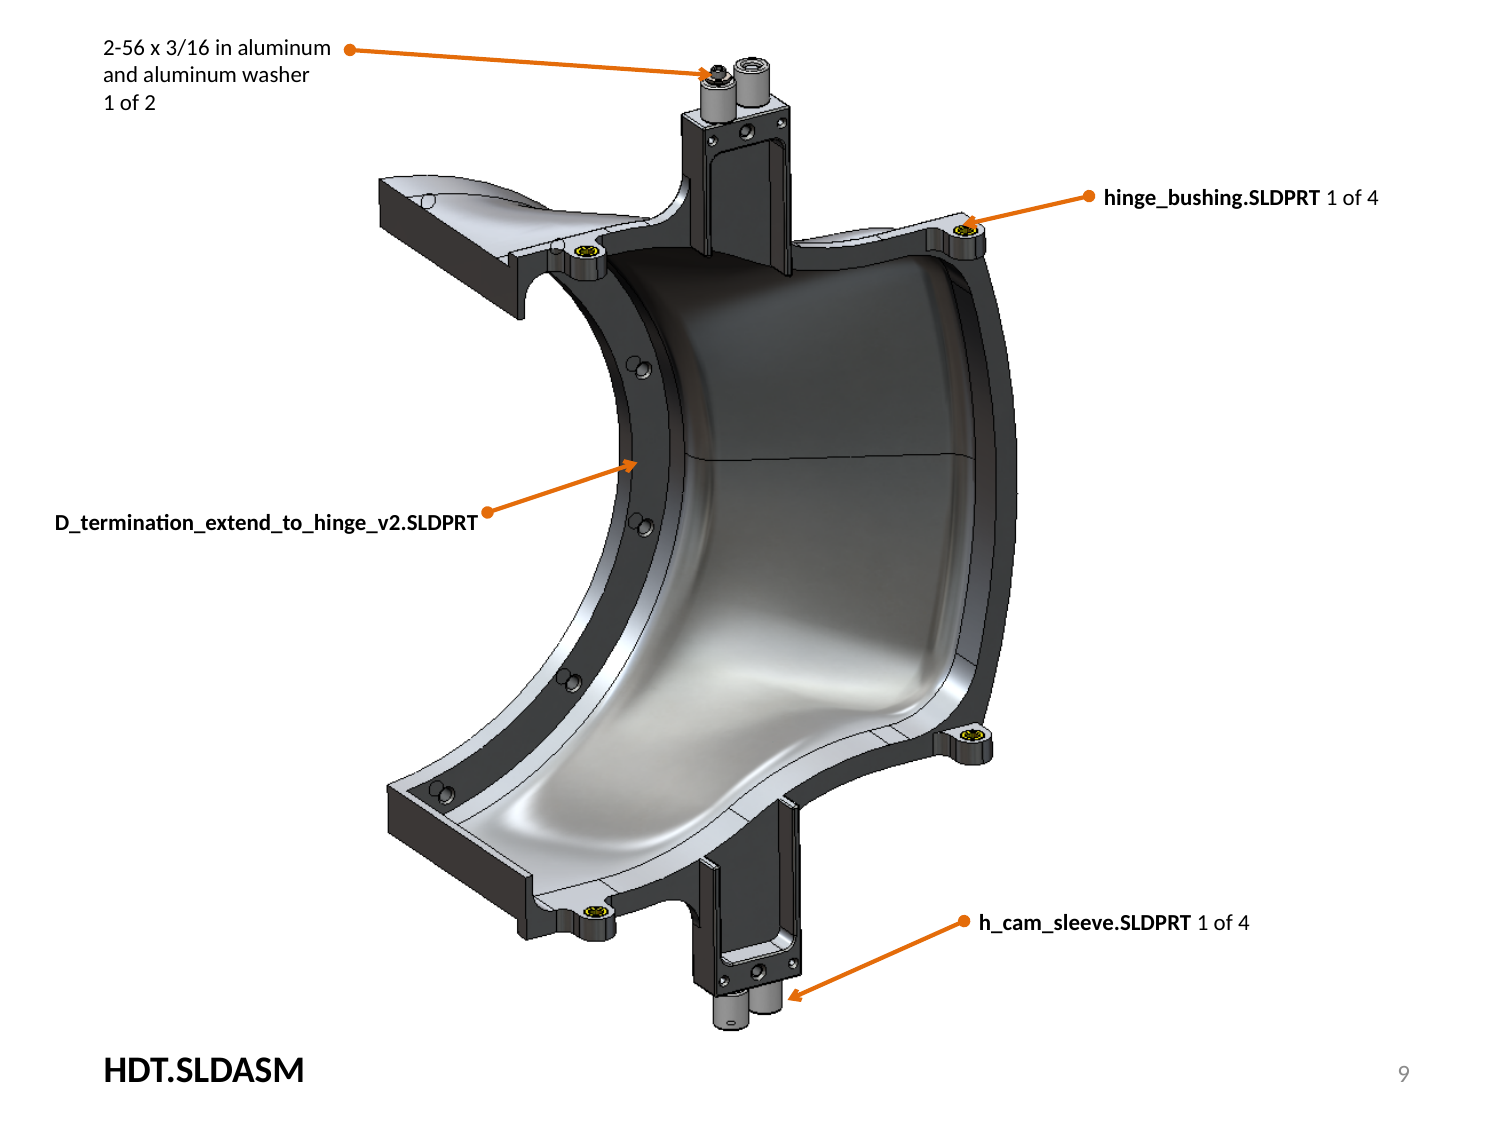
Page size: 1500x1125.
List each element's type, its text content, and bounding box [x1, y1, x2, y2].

picture [349, 49, 1039, 1038]
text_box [962, 196, 1088, 226]
slide_number 9 [1074, 1042, 1425, 1103]
text_box D_termination_extend_to_hinge_v2.SLDPRT [40, 500, 344, 543]
text_box 2-56 x 3/16 in aluminum and aluminum washer 1 of 2 [88, 24, 347, 123]
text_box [487, 462, 638, 513]
text_box hinge_bushing.SLDPRT 1 of 4 [1089, 174, 1395, 218]
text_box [787, 921, 963, 1001]
text_box h_cam_sleeve.SLDPRT 1 of 4 [1043, 900, 1266, 943]
text_box HDT.SLDASM [88, 1037, 321, 1098]
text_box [349, 49, 713, 76]
